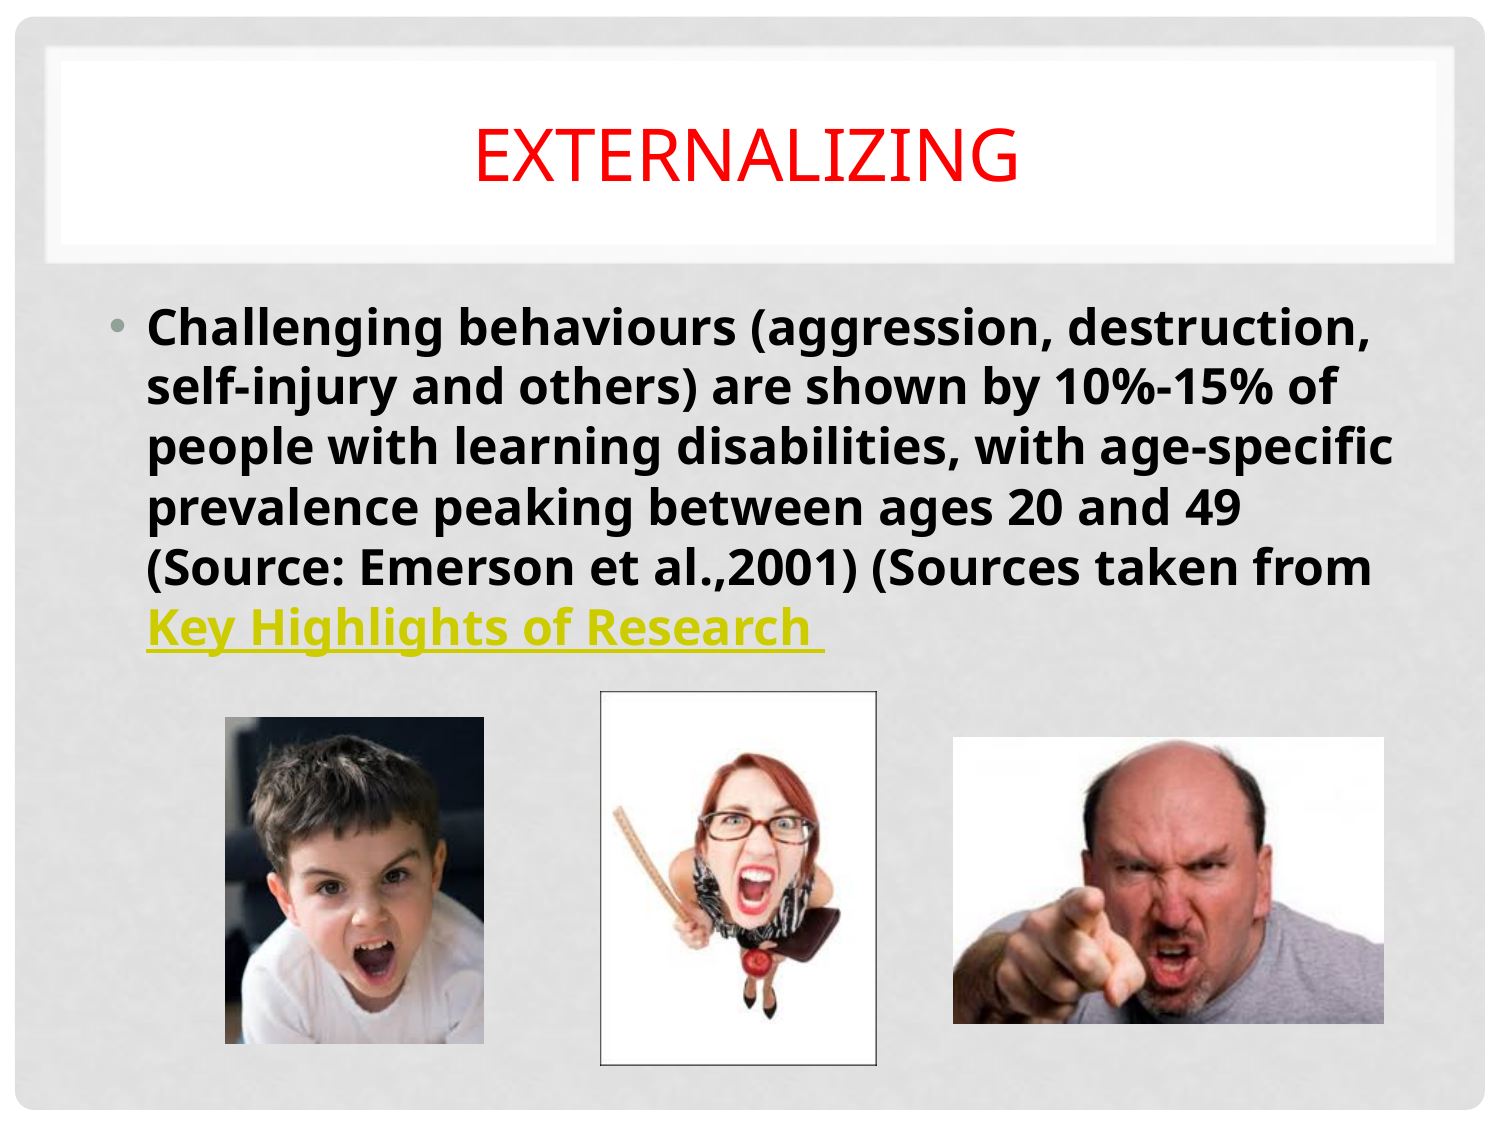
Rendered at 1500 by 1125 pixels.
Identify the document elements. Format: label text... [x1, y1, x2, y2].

title EXTERNALIZING [69, 66, 1425, 238]
picture [599, 691, 877, 1066]
picture [953, 737, 1384, 1024]
picture [224, 716, 484, 1044]
list Challenging behaviours (aggression, destruction, self-injury and others) are shown by 10%-15% of people with learning disabilities, with age-specific prevalence peaking between ages 20 and 49 (Source: Emerson et al.,2001) (Sources taken from Key Highlights of Research [75, 287, 1425, 1005]
